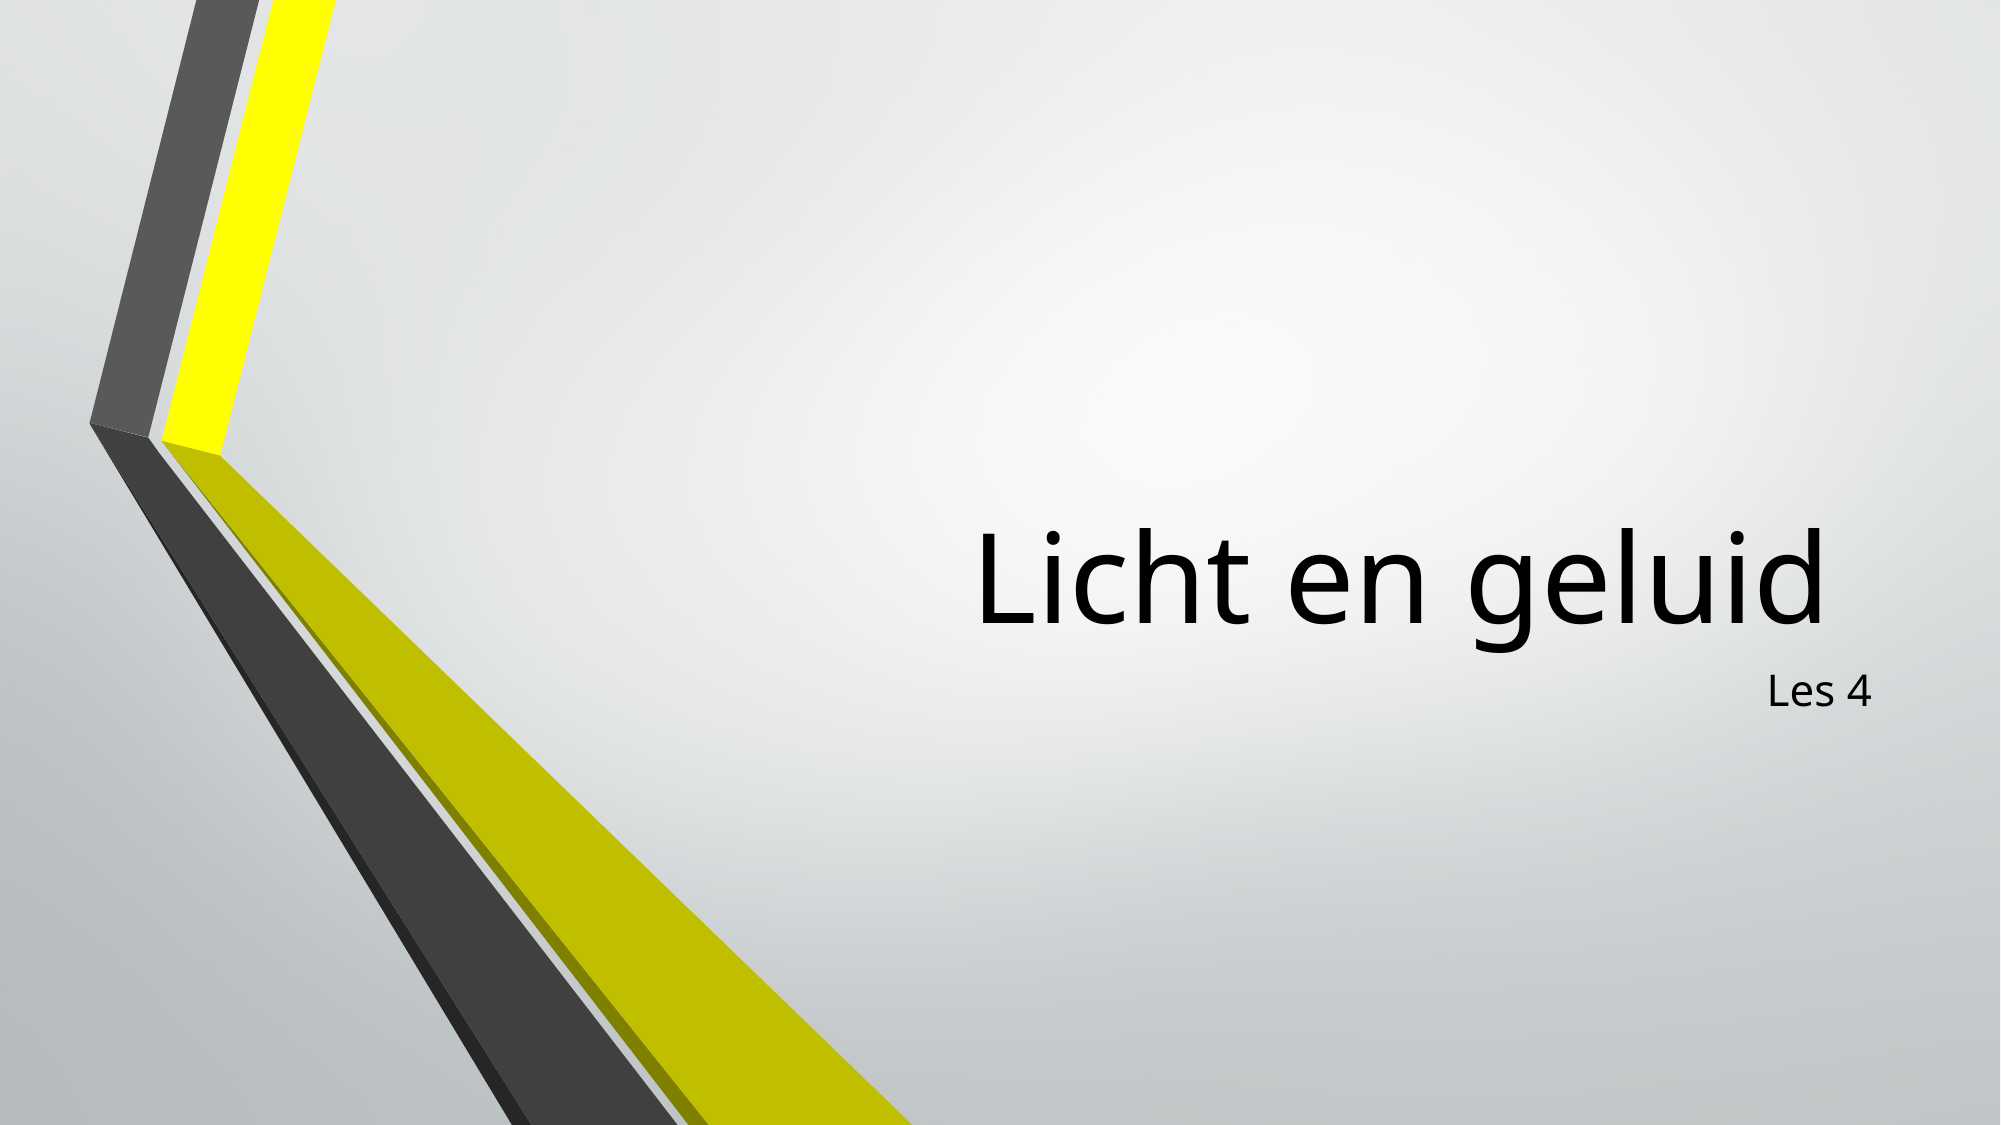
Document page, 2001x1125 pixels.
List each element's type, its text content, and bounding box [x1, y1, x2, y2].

subtitle Les 4 [740, 655, 1887, 884]
title Licht en geluid [480, 226, 1887, 656]
